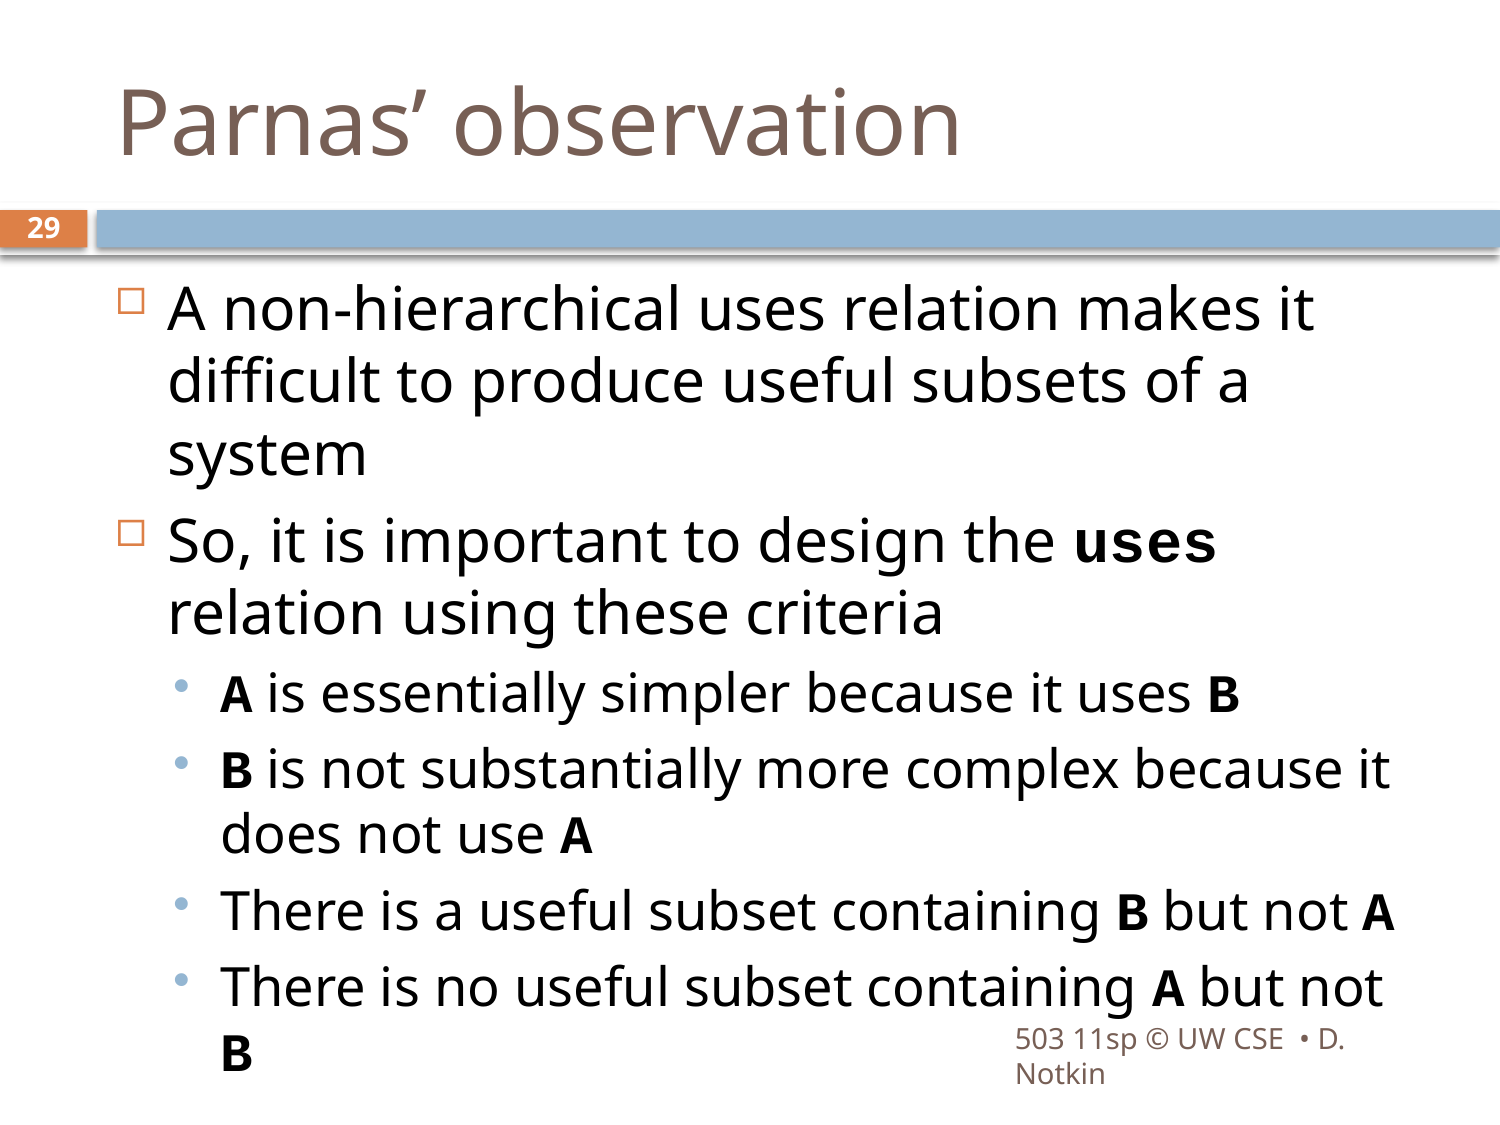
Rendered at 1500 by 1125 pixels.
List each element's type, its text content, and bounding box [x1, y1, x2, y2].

slide_number 29 [0, 208, 88, 249]
list A non-hierarchical uses relation makes it difficult to produce useful subsets of a system So, it is important to design the uses relation using these criteria A is essentially simpler because it uses B B is not substantially more complex because it does not use A There is a useful subset containing B but not A There is no useful subset containing A but not B [100, 262, 1438, 1005]
title Parnas’ observation [100, 37, 1438, 200]
slide_number 503 11sp © UW CSE • D. Notkin [999, 1025, 1438, 1085]
